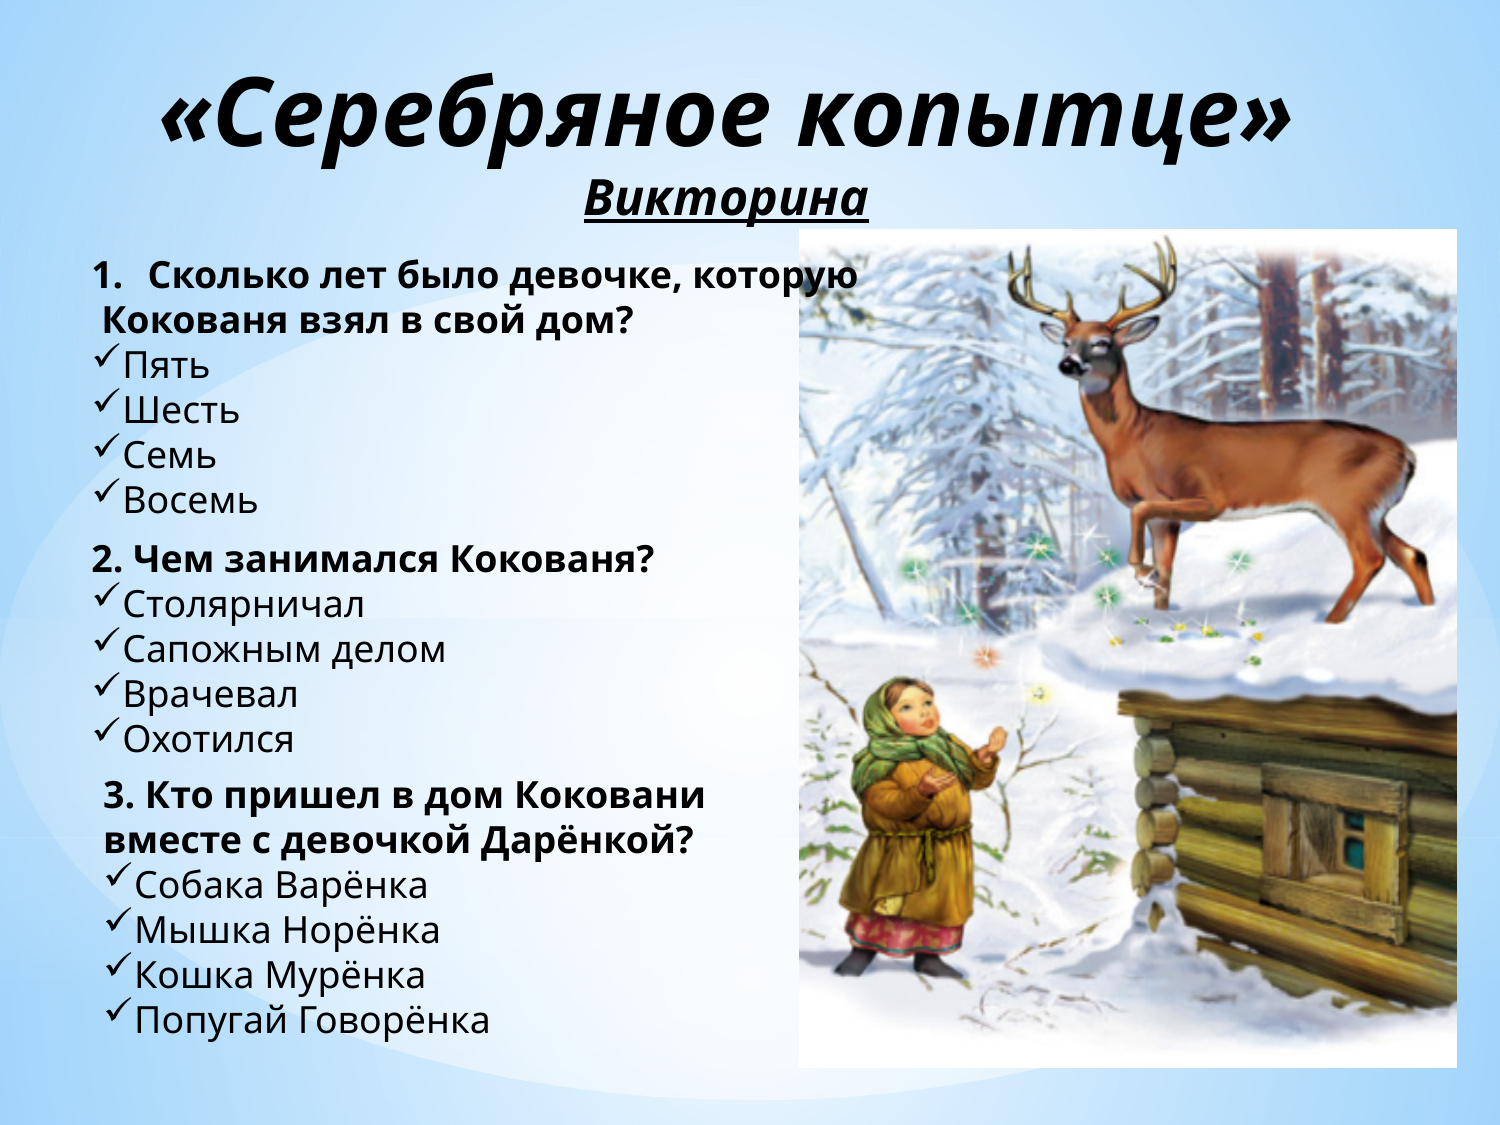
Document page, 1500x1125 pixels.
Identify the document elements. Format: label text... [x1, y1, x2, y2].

text_box 3. Кто пришел в дом Коковани вместе с девочкой Дарёнкой? Собака Варёнка Мышка Норёнка Кошка Мурёнка Попугай Говорёнка [88, 763, 792, 1048]
text_box Сколько лет было девочке, которую Кокованя взял в свой дом? Пять Шесть Семь Восемь [76, 243, 792, 527]
text_box «Серебряное копытце» Викторина [29, 42, 1424, 231]
picture [798, 228, 1457, 1068]
text_box 2. Чем занимался Кокованя? Столярничал Сапожным делом Врачевал Охотился [76, 527, 792, 768]
